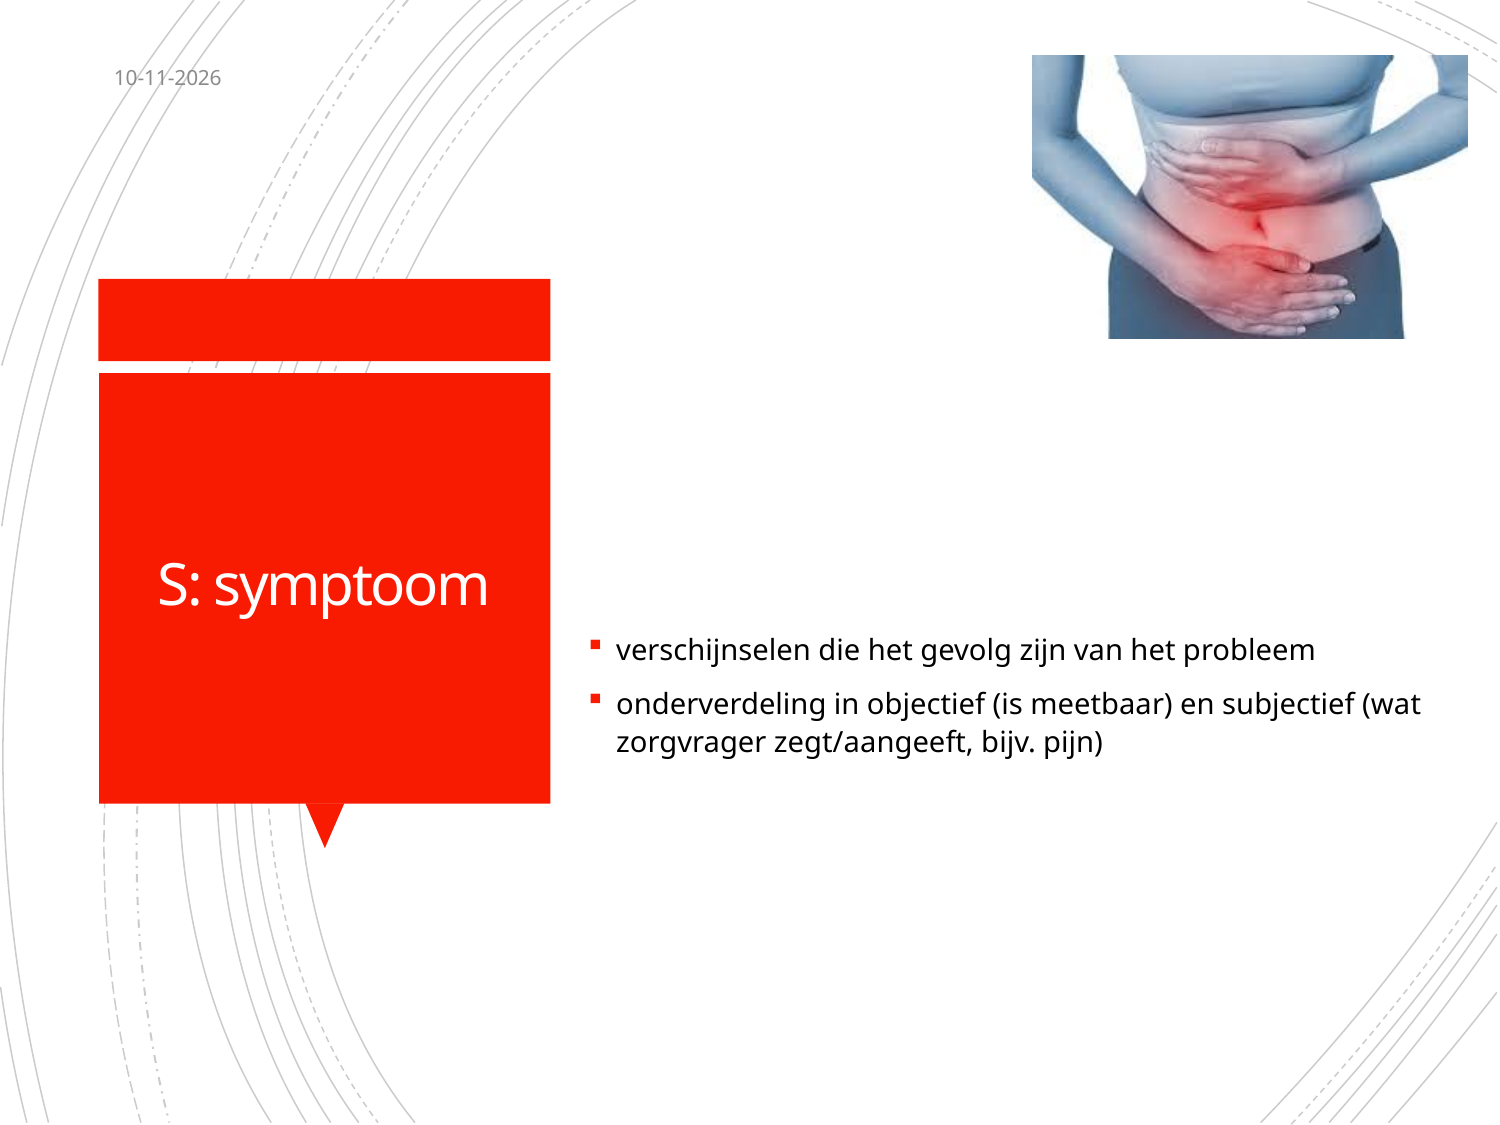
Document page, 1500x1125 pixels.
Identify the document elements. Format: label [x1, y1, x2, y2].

picture [1031, 55, 1469, 339]
text_box [98, 278, 551, 849]
text_box [0, 0, 1498, 1125]
